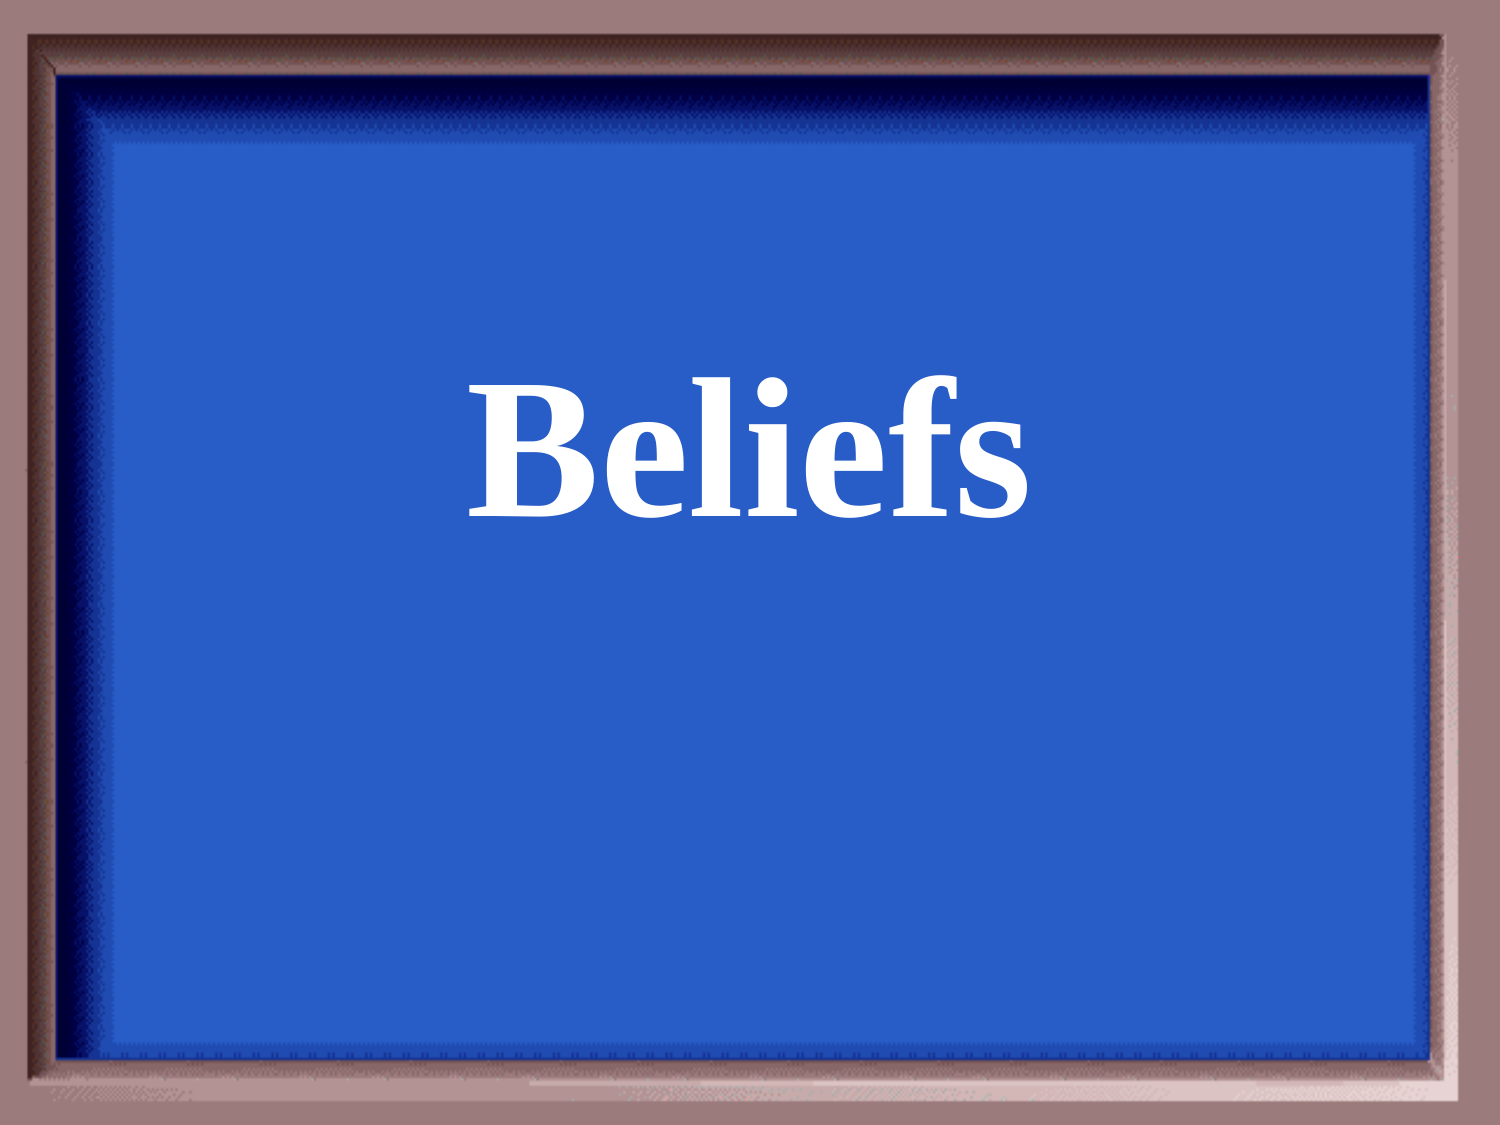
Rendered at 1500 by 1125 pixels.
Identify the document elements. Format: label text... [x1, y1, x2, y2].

title Beliefs [112, 462, 1388, 650]
picture [0, 0, 1500, 1125]
